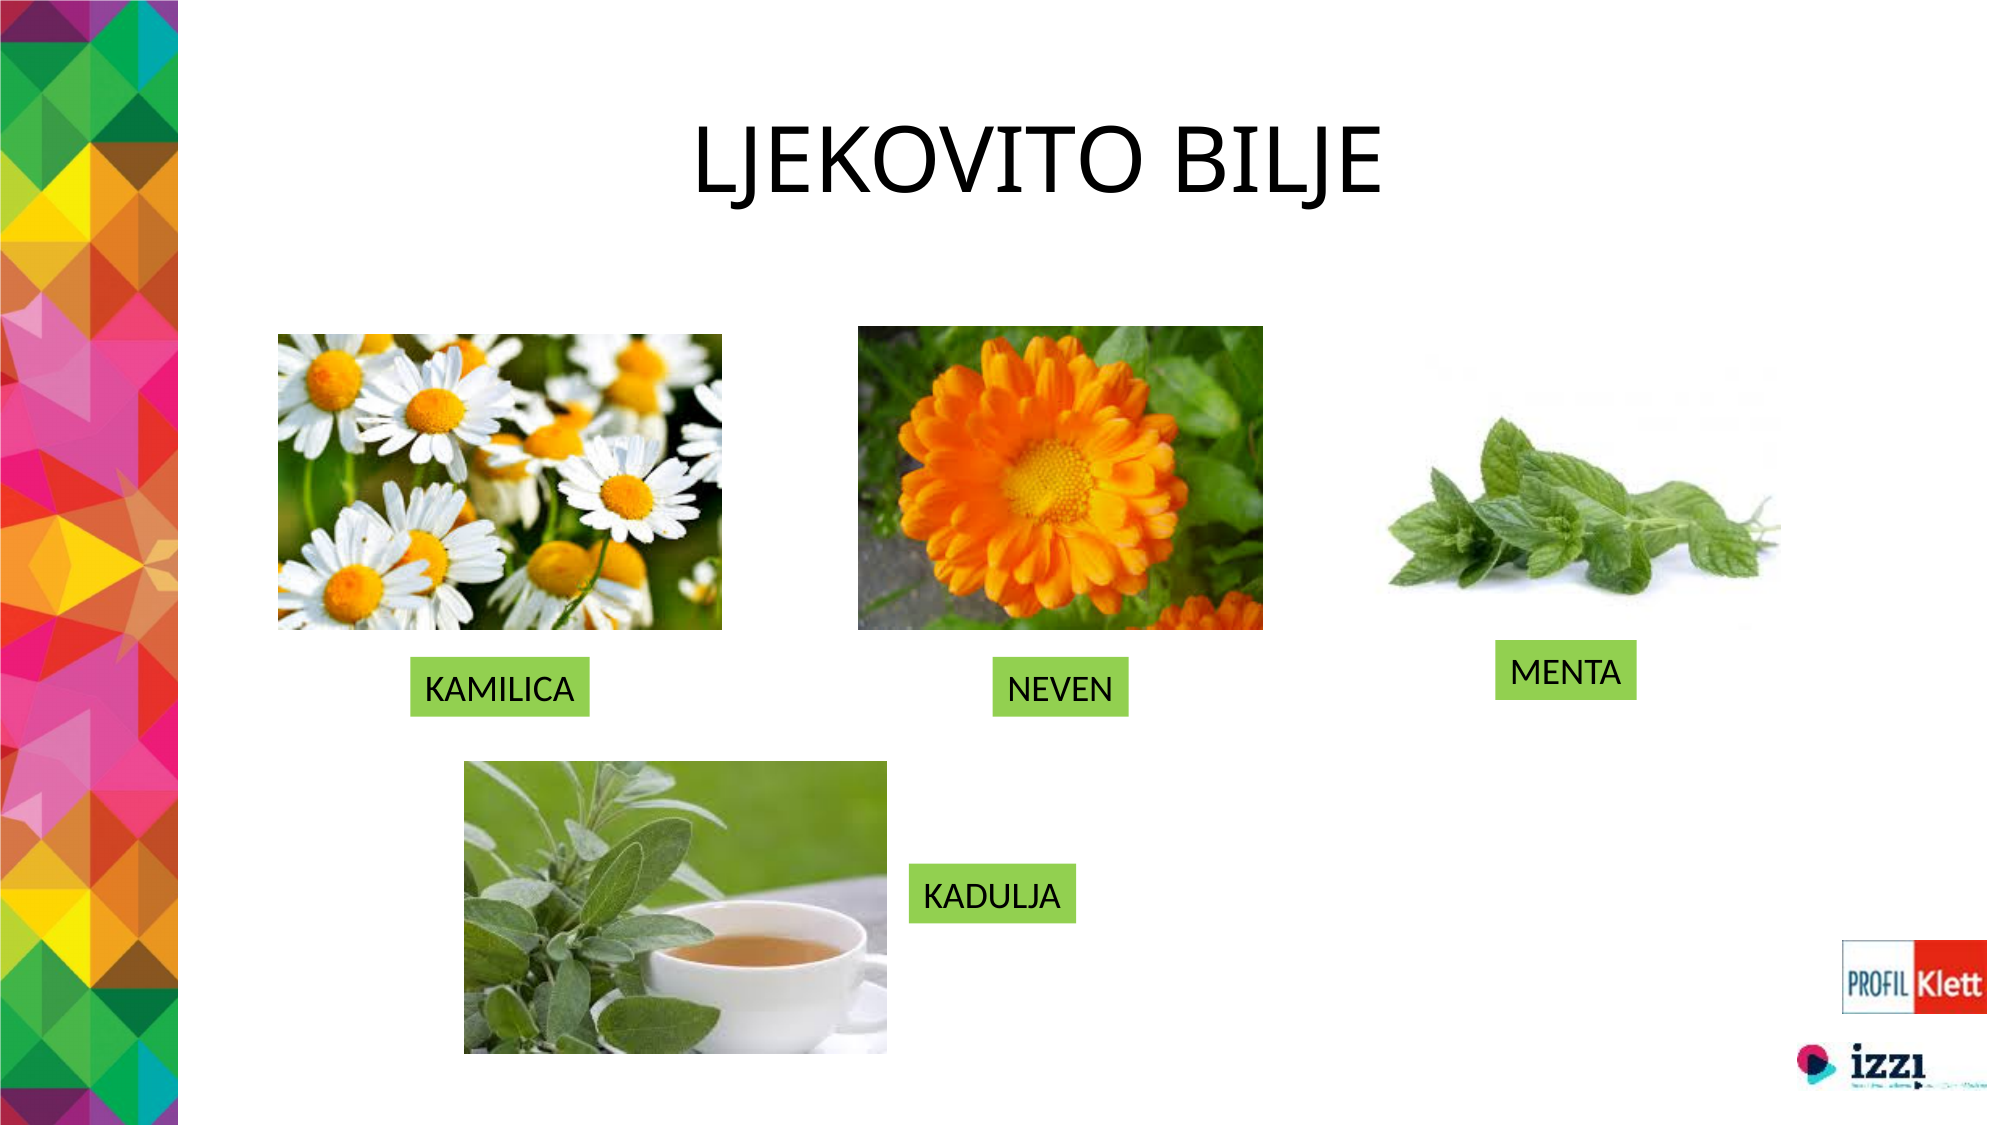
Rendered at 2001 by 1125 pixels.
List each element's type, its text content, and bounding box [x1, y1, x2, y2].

text_box NEVEN [992, 656, 1129, 717]
text_box MENTA [1495, 640, 1637, 700]
text_box KAMILICA [410, 656, 590, 717]
title LJEKOVITO BILJE [675, 54, 1484, 273]
text_box KADULJA [908, 863, 1077, 924]
picture [1, 2, 178, 1124]
picture [1797, 1042, 1987, 1091]
picture [464, 761, 887, 1054]
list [278, 334, 722, 630]
picture [858, 326, 1263, 630]
picture [1351, 343, 1781, 630]
picture [1842, 940, 1987, 1014]
